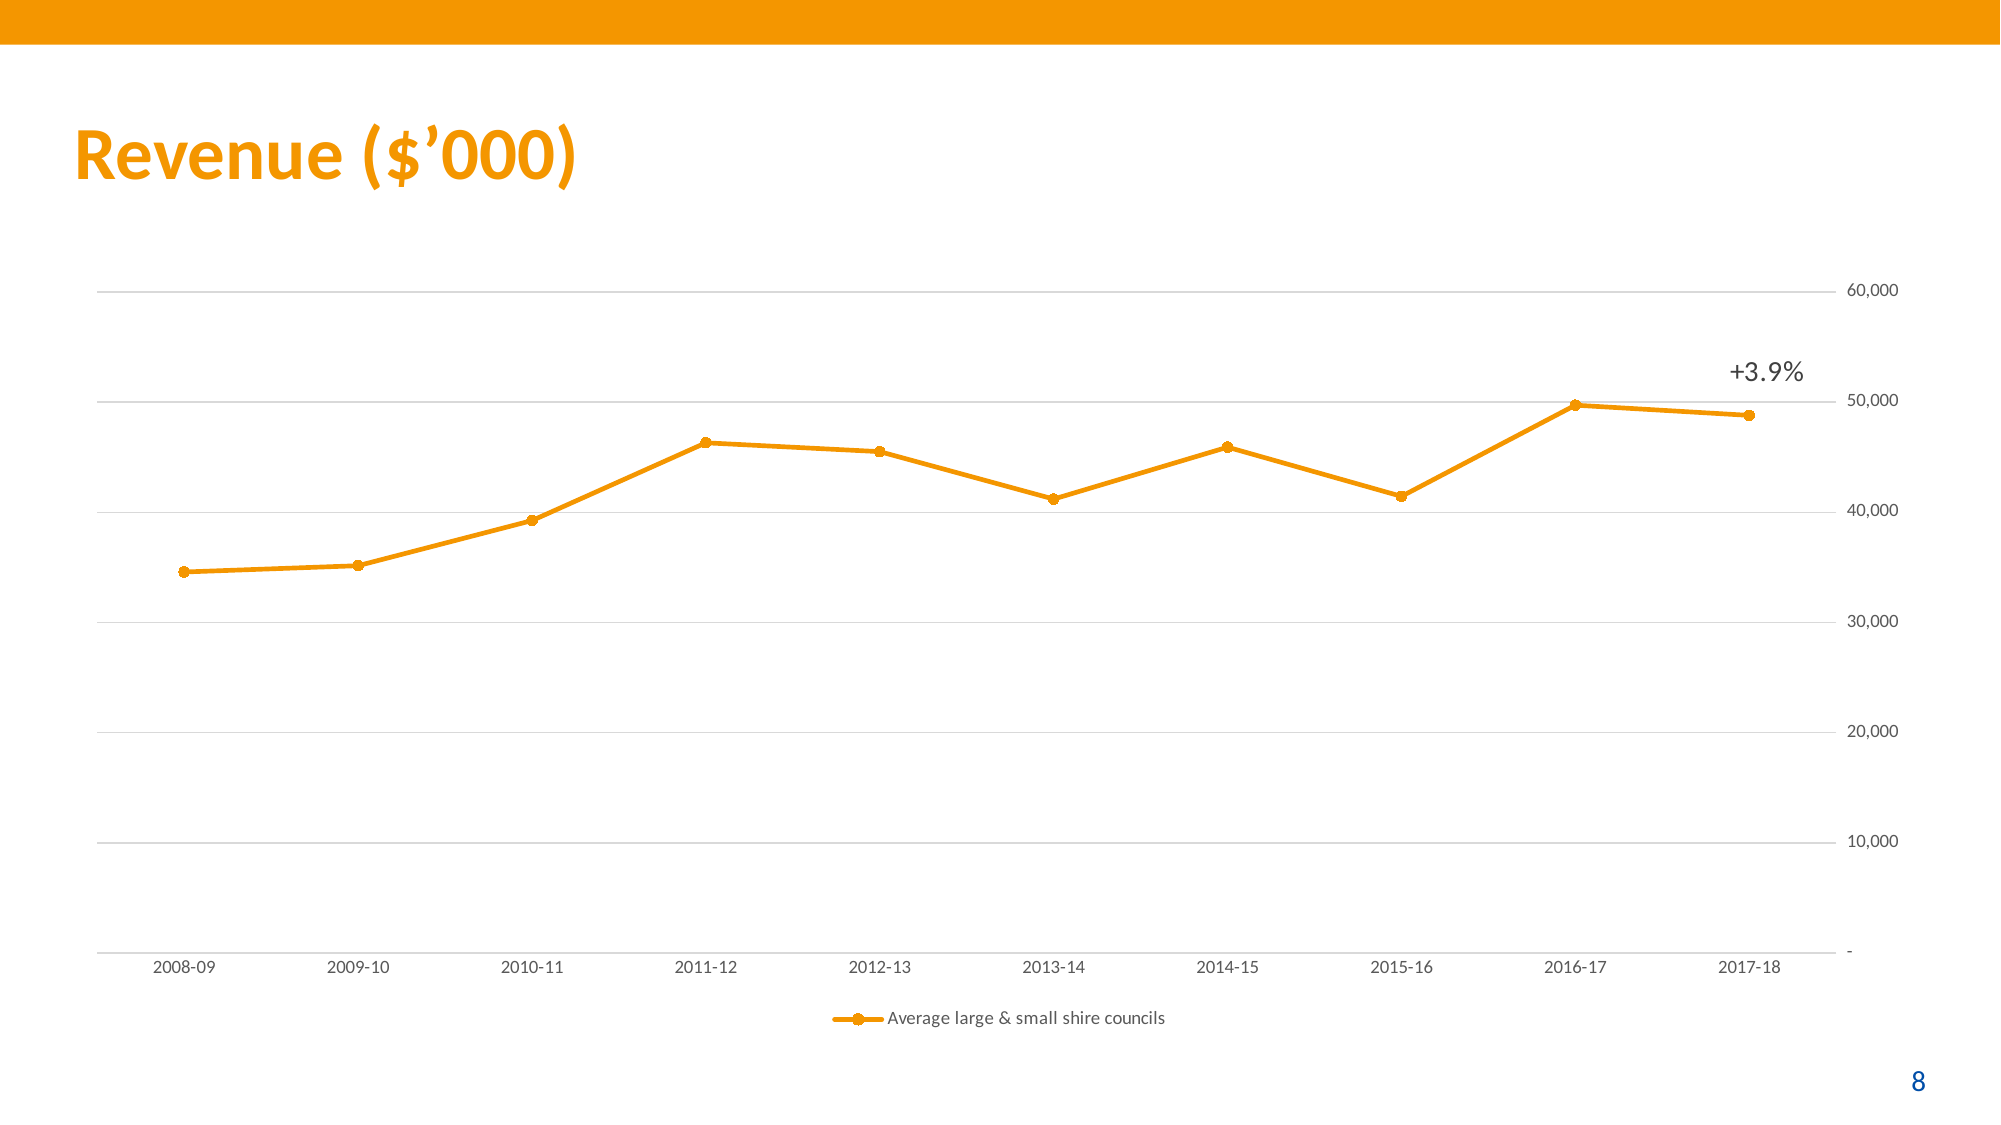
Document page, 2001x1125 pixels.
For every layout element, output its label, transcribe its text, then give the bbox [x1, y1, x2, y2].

chart [59, 267, 1941, 1035]
title Revenue ($’000) [59, 43, 1941, 267]
slide_number 8 [1842, 1053, 1941, 1107]
